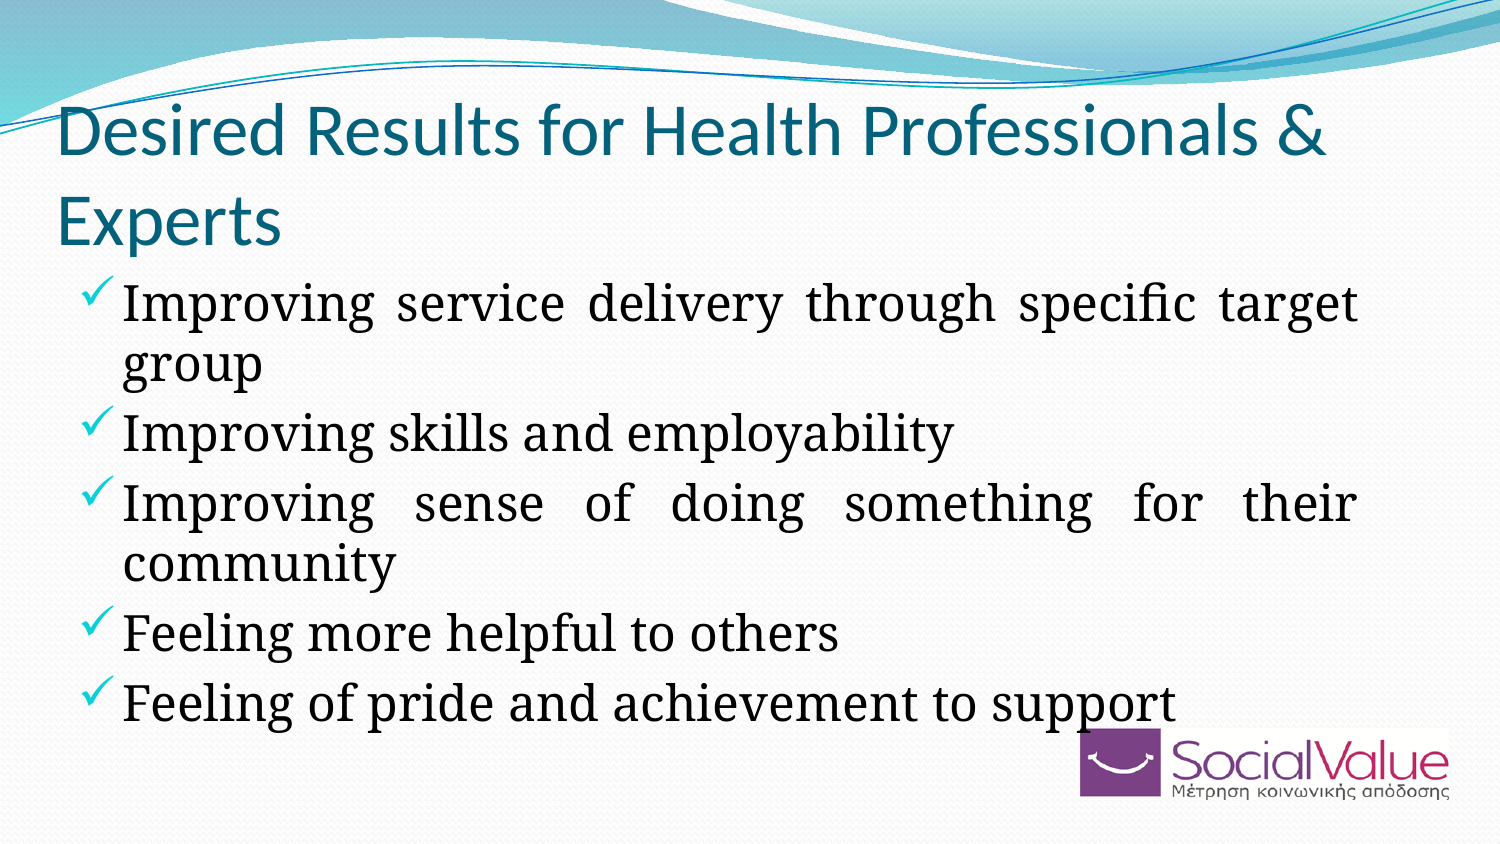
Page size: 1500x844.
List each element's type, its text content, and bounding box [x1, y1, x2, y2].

picture [1080, 728, 1449, 801]
title Desired Results for Health Professionals & Experts [41, 65, 1355, 206]
text_box Improving service delivery through specific target group Improving skills and employability Improving sense of doing something for their community Feeling more helpful to others Feeling of pride and achievement to support [62, 256, 1374, 730]
